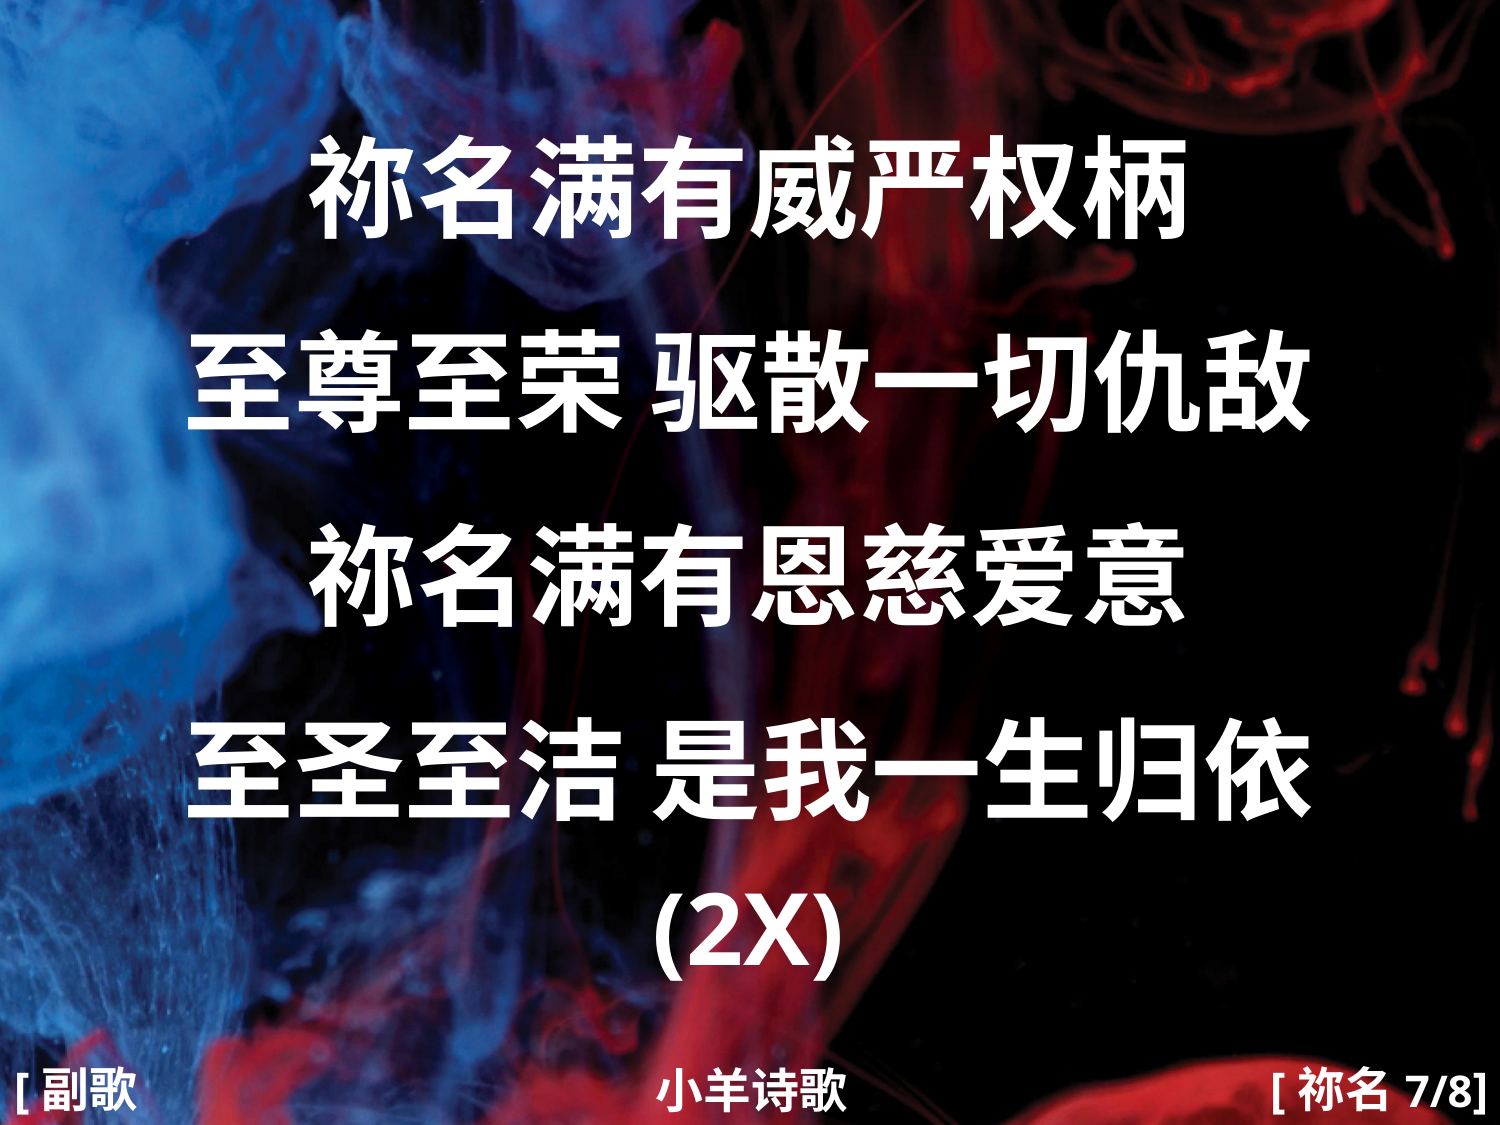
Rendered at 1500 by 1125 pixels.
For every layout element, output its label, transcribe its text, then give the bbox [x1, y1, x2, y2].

subtitle 小羊诗歌 [205, 1053, 1219, 1125]
picture [0, 0, 1500, 1053]
text_box [副歌2X] [0, 1052, 205, 1125]
text_box 祢名满有威严权柄 至尊至荣 驱散一切仇敌 祢名满有恩慈爱意 至圣至洁 是我一生归依 (2X) [0, 137, 1499, 931]
text_box [祢名7/8] [1219, 1052, 1500, 1125]
